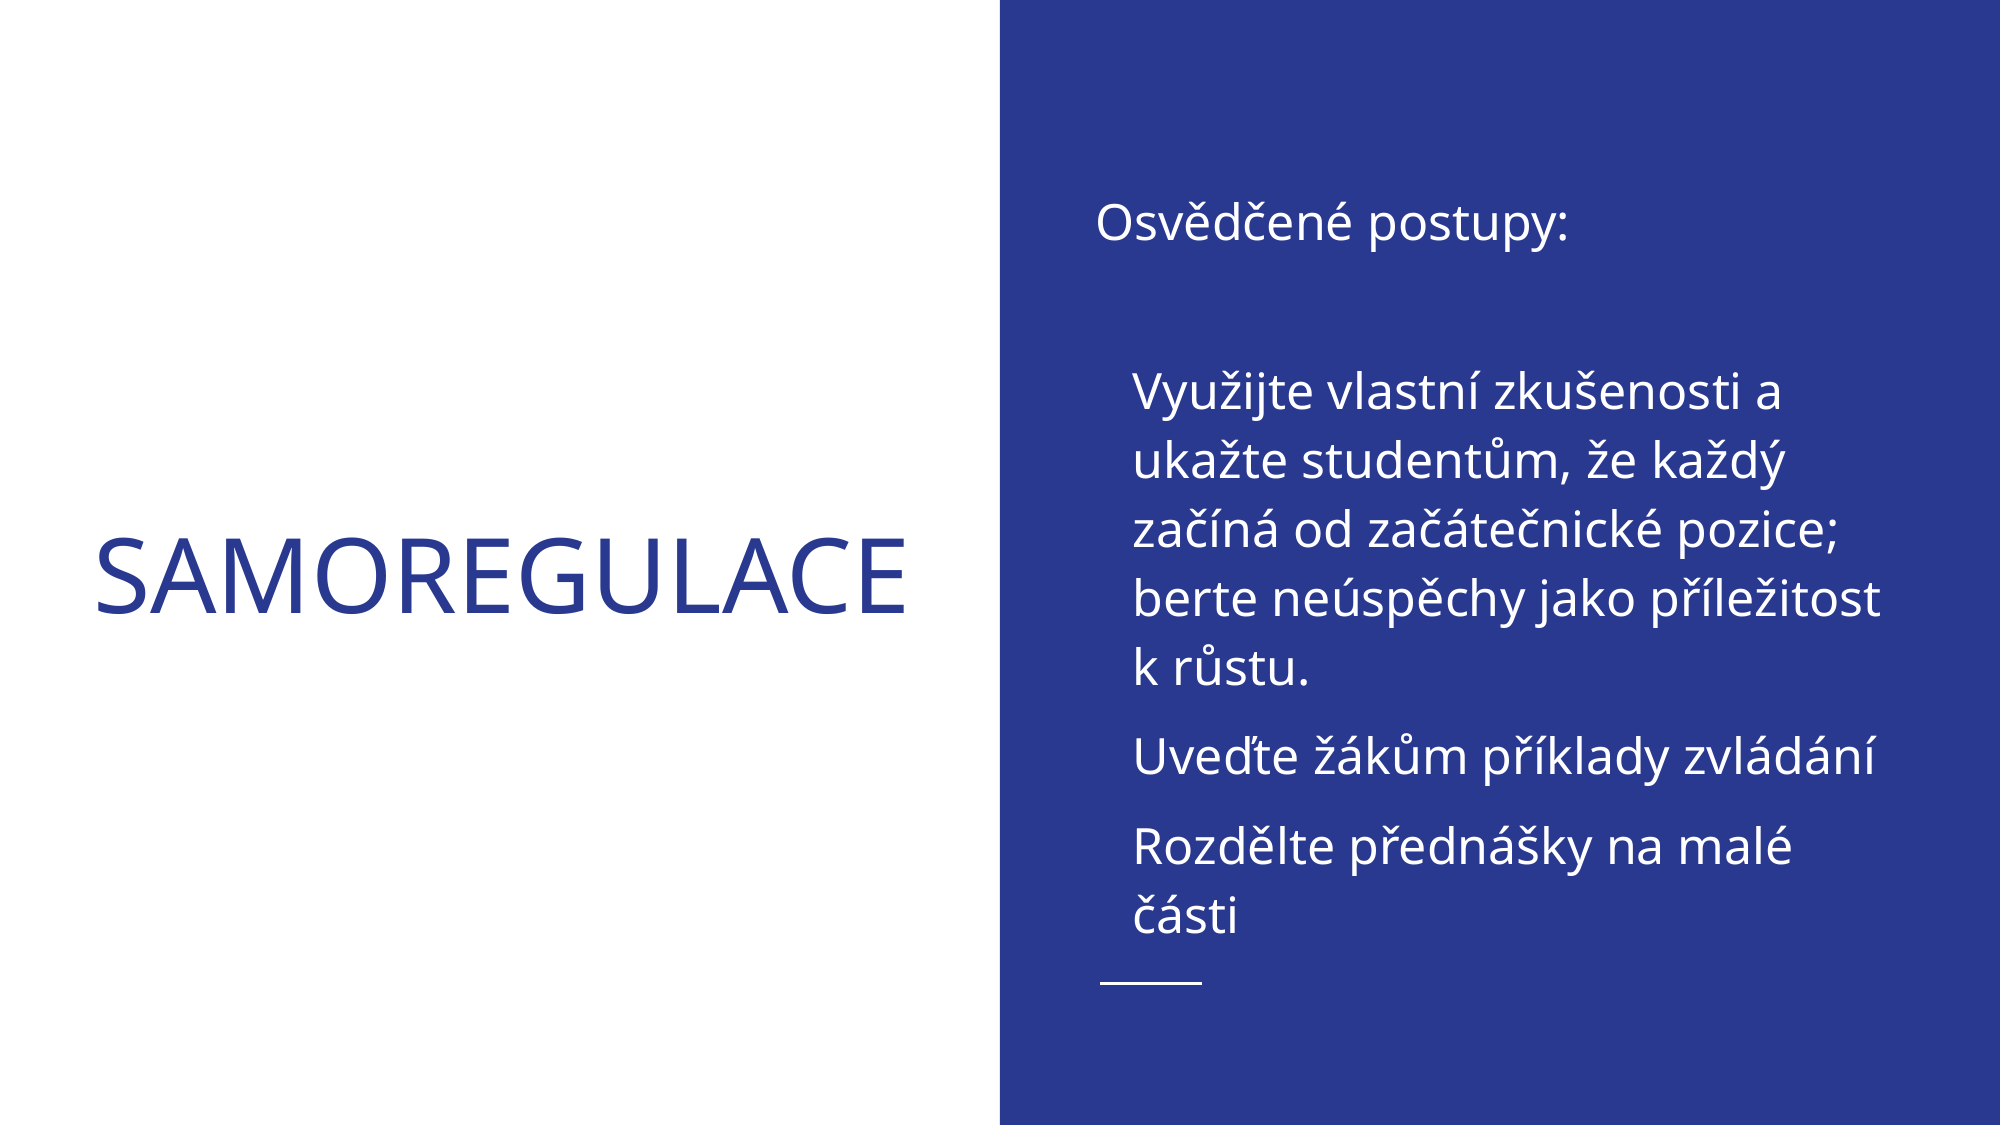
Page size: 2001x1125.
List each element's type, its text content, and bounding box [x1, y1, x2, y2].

list Osvědčené postupy: Využijte vlastní zkušenosti a ukažte studentům, že každý začíná od začátečnické pozice; berte neúspěchy jako příležitost k růstu. Uveďte žákům příklady zvládání Rozdělte přednášky na malé části [1080, 158, 1920, 967]
title SAMOREGULACE [59, 482, 945, 643]
